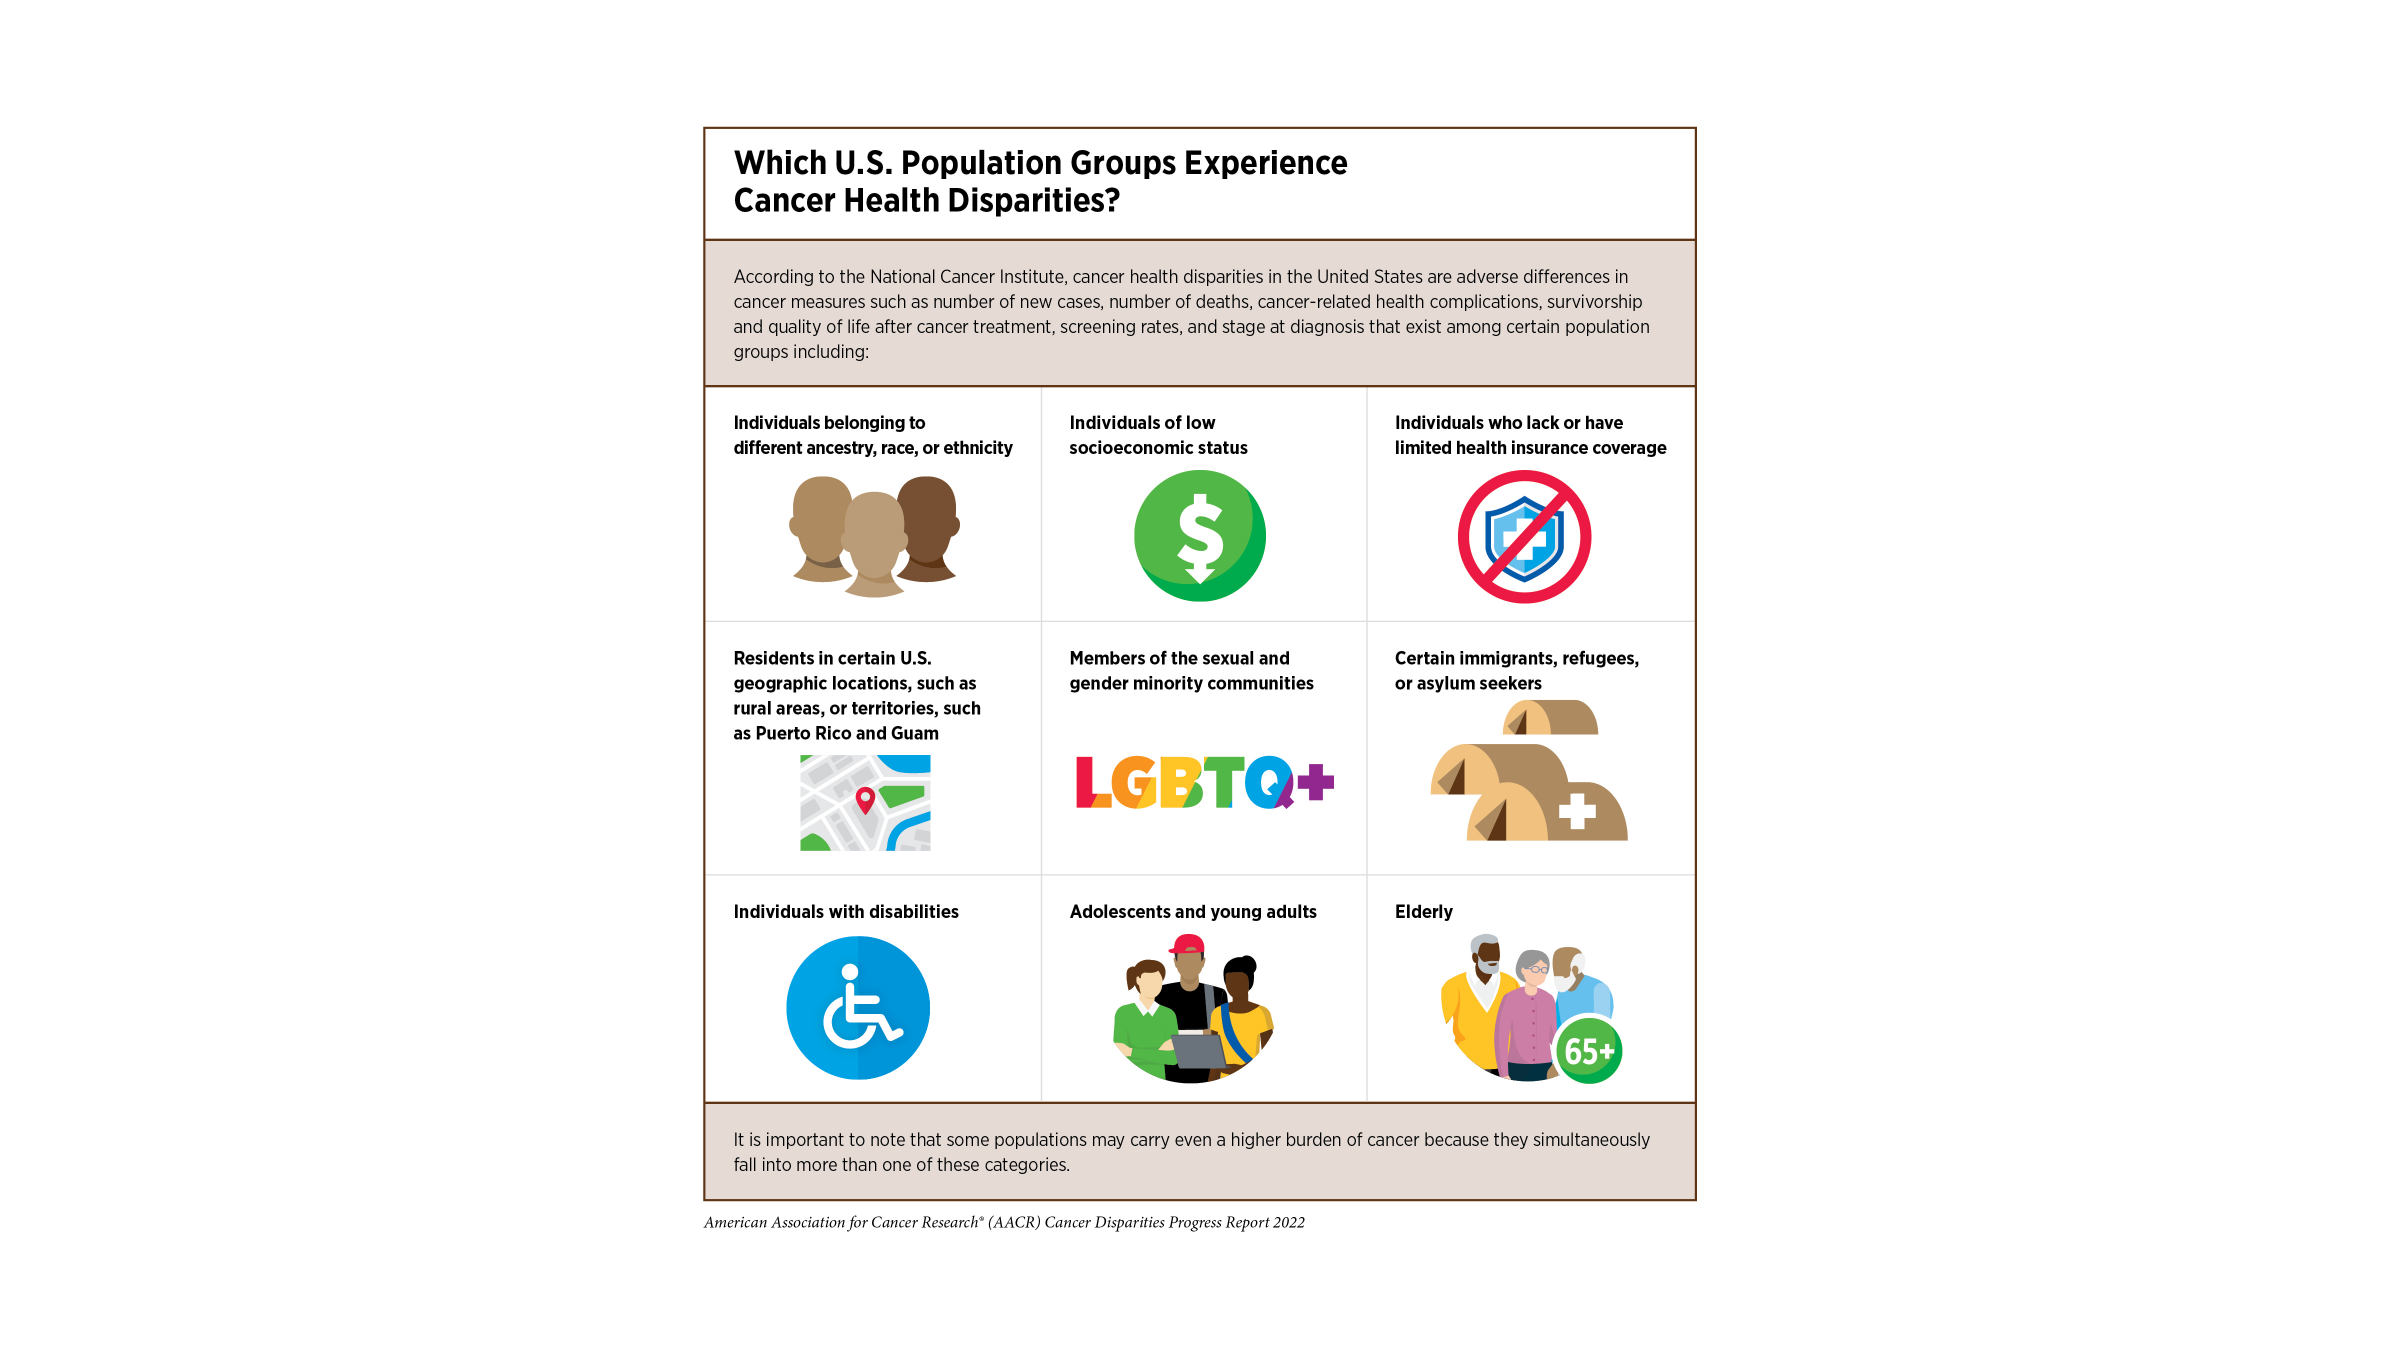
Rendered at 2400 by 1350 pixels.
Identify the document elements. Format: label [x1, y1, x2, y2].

picture [684, 108, 1716, 1242]
